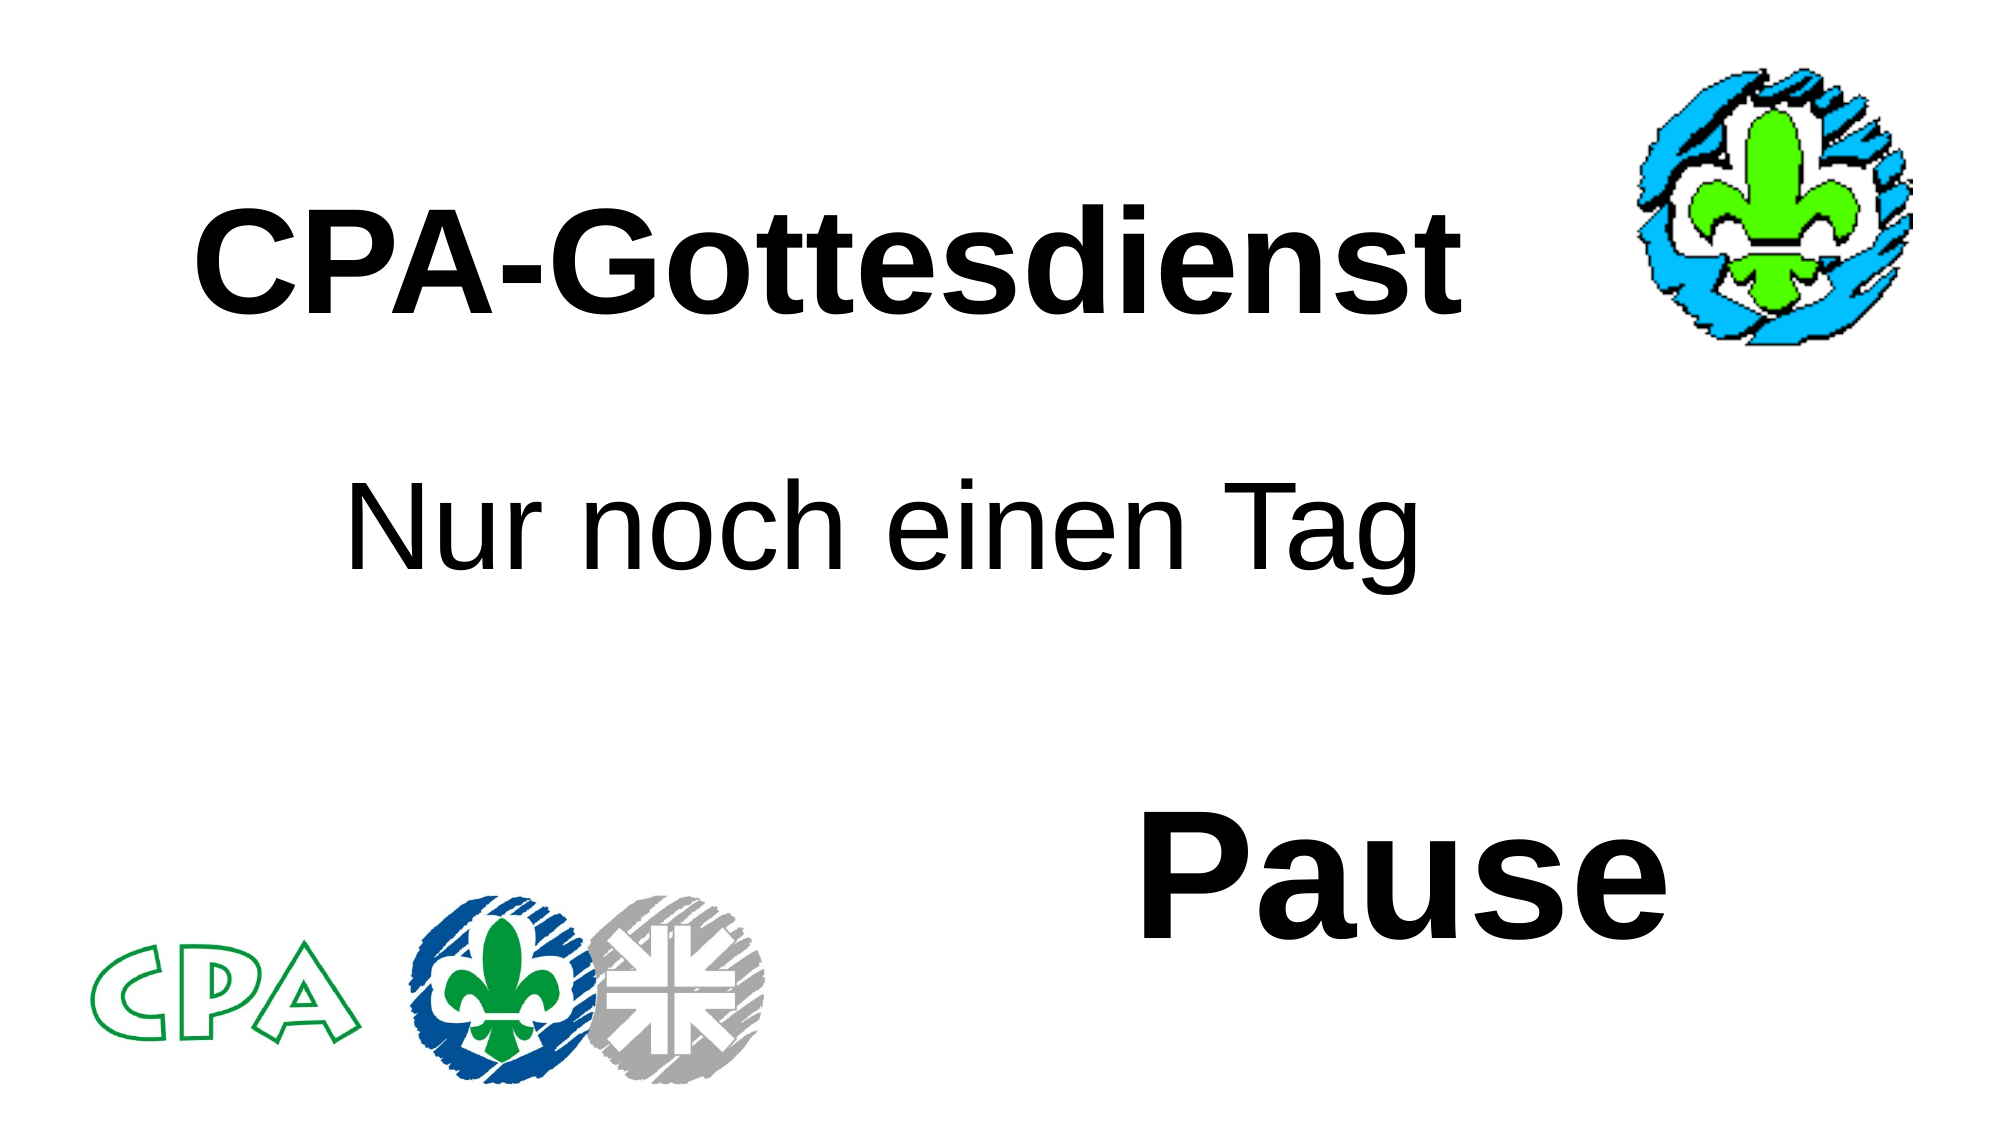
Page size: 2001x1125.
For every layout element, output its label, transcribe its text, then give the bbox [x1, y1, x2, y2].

subtitle Nur noch einen Tag [303, 437, 1464, 634]
text_box Pause [1118, 748, 1851, 983]
picture [1628, 66, 1913, 350]
picture [90, 893, 768, 1085]
title CPA-Gottesdienst [114, 133, 1543, 375]
